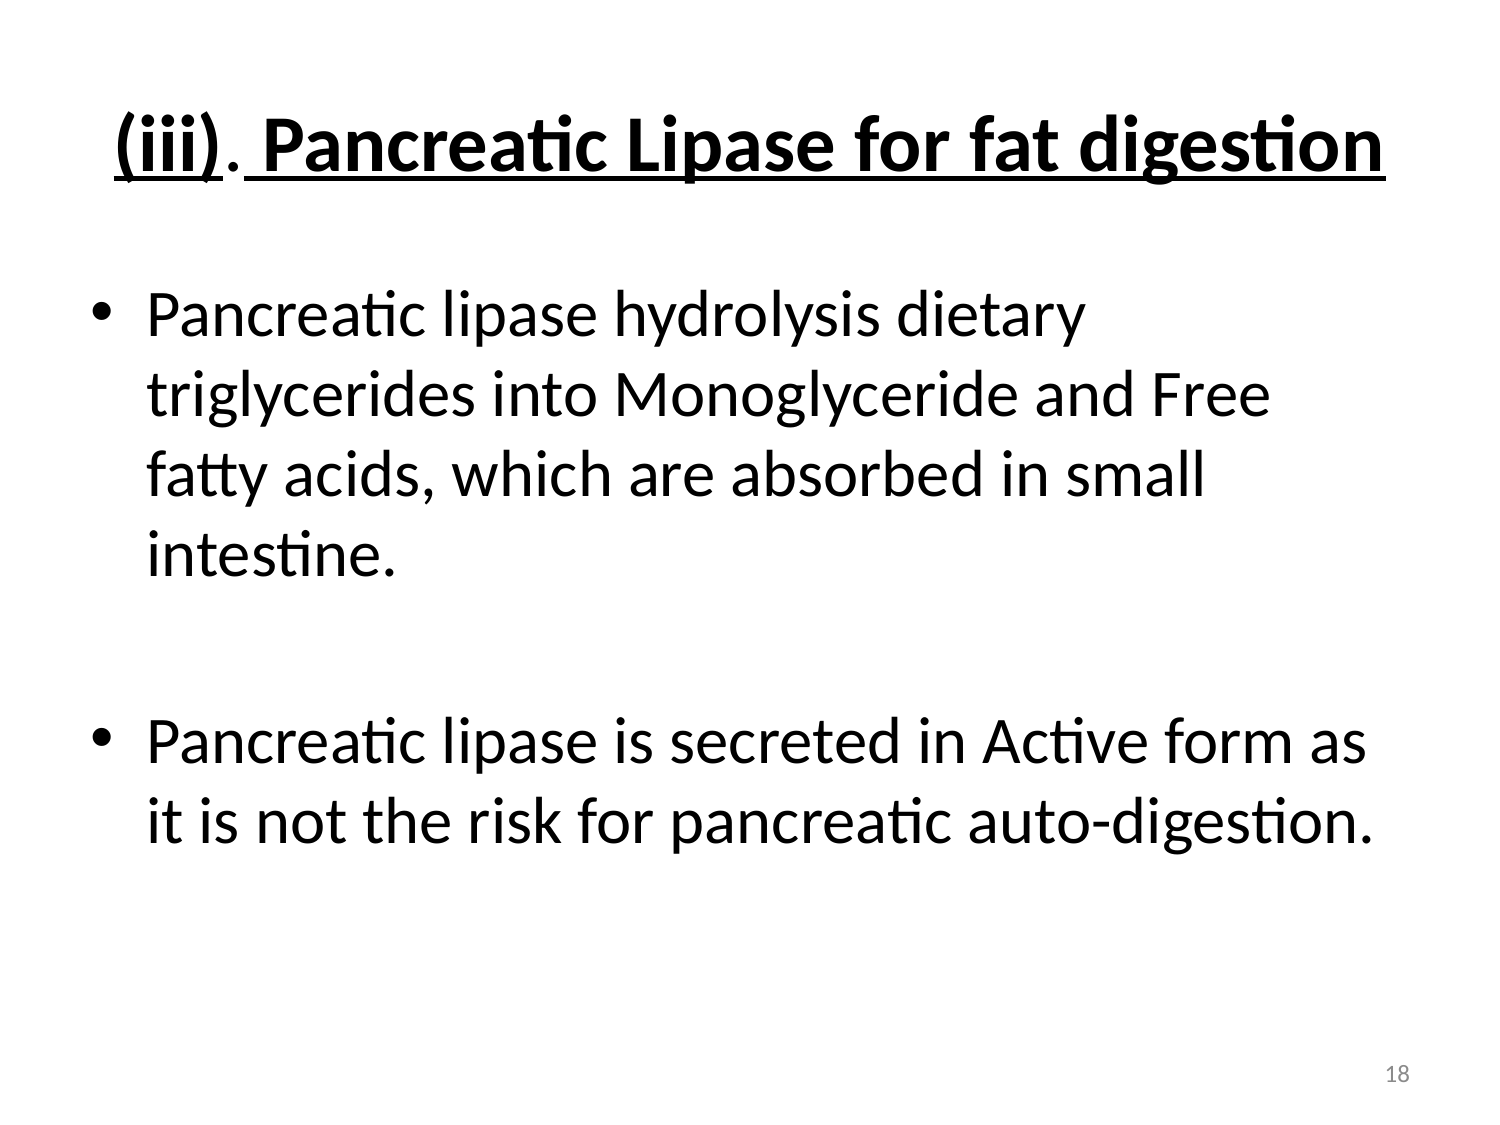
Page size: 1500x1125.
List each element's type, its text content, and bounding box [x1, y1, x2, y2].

title (iii). Pancreatic Lipase for fat digestion [75, 45, 1425, 233]
slide_number 18 [1074, 1042, 1425, 1103]
list Pancreatic lipase hydrolysis dietary triglycerides into Monoglyceride and Free fatty acids, which are absorbed in small intestine. Pancreatic lipase is secreted in Active form as it is not the risk for pancreatic auto-digestion. [75, 262, 1425, 1005]
